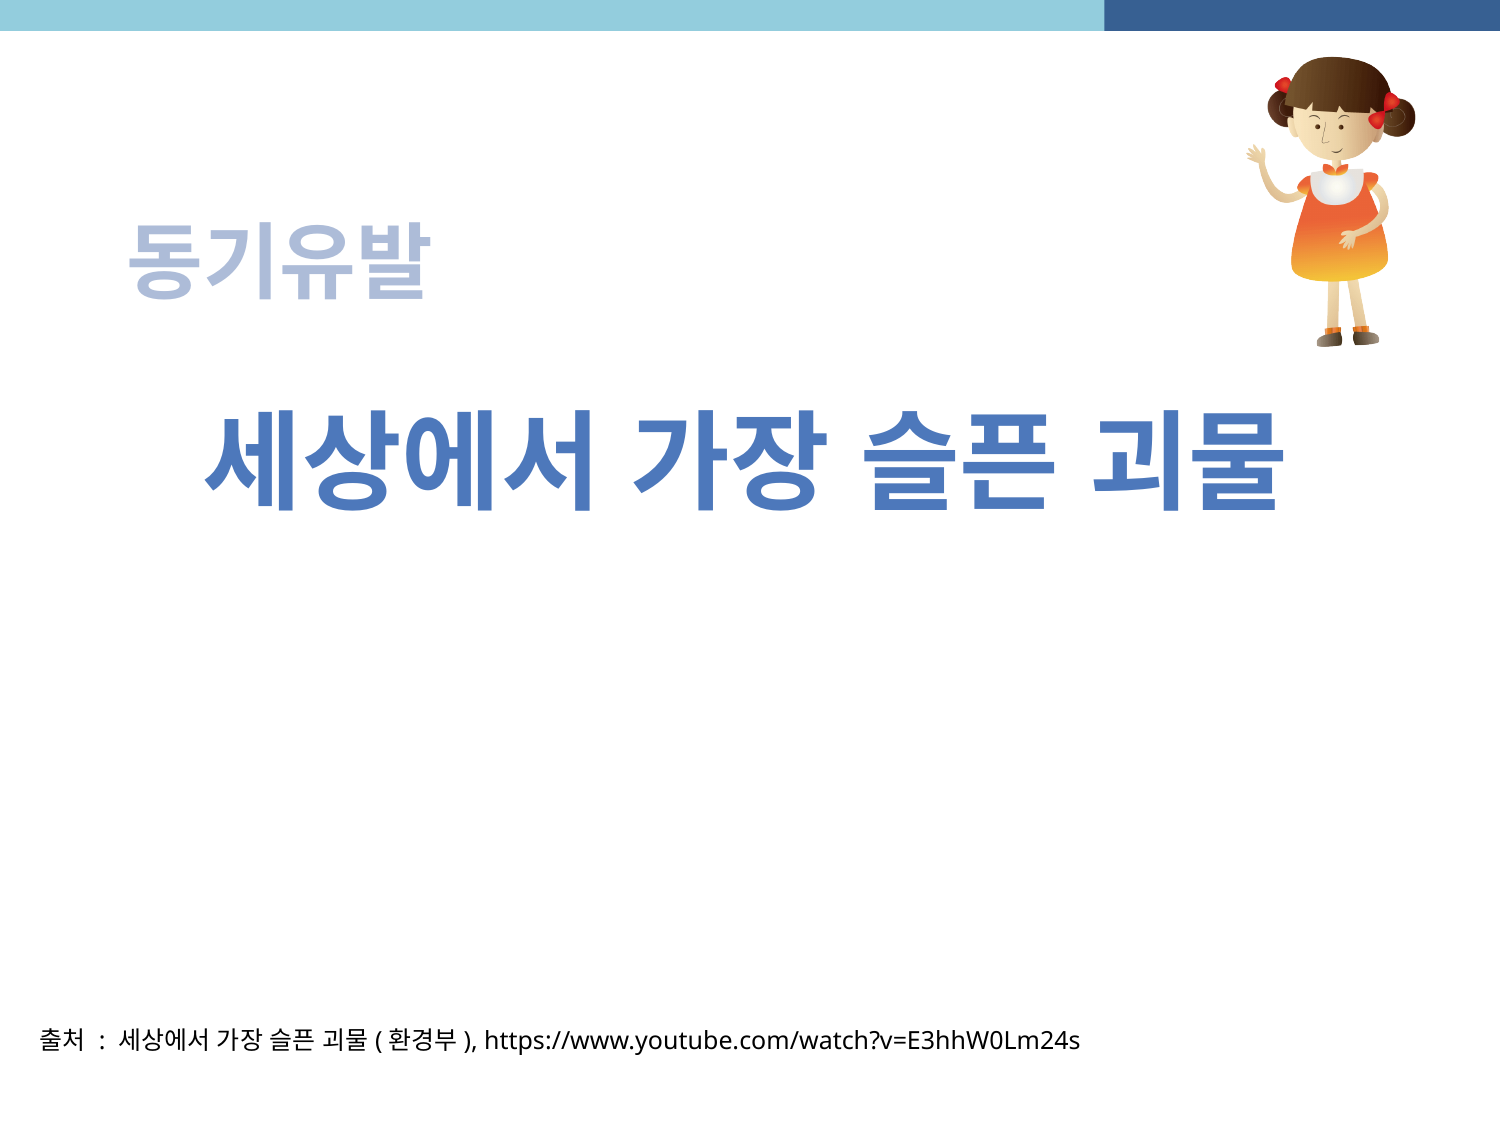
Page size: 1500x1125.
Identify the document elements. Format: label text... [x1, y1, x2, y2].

text_box 세상에서 가장 슬픈 괴물 [0, 385, 1495, 530]
text_box 동기유발 [112, 201, 491, 317]
picture [1245, 54, 1416, 347]
text_box [1102, 0, 1500, 33]
text_box 출처 : 세상에서 가장 슬픈 괴물(환경부), https://www.youtube.com/watch?v=E3hhW0Lm24s [25, 1017, 1467, 1062]
text_box [0, 0, 1102, 33]
